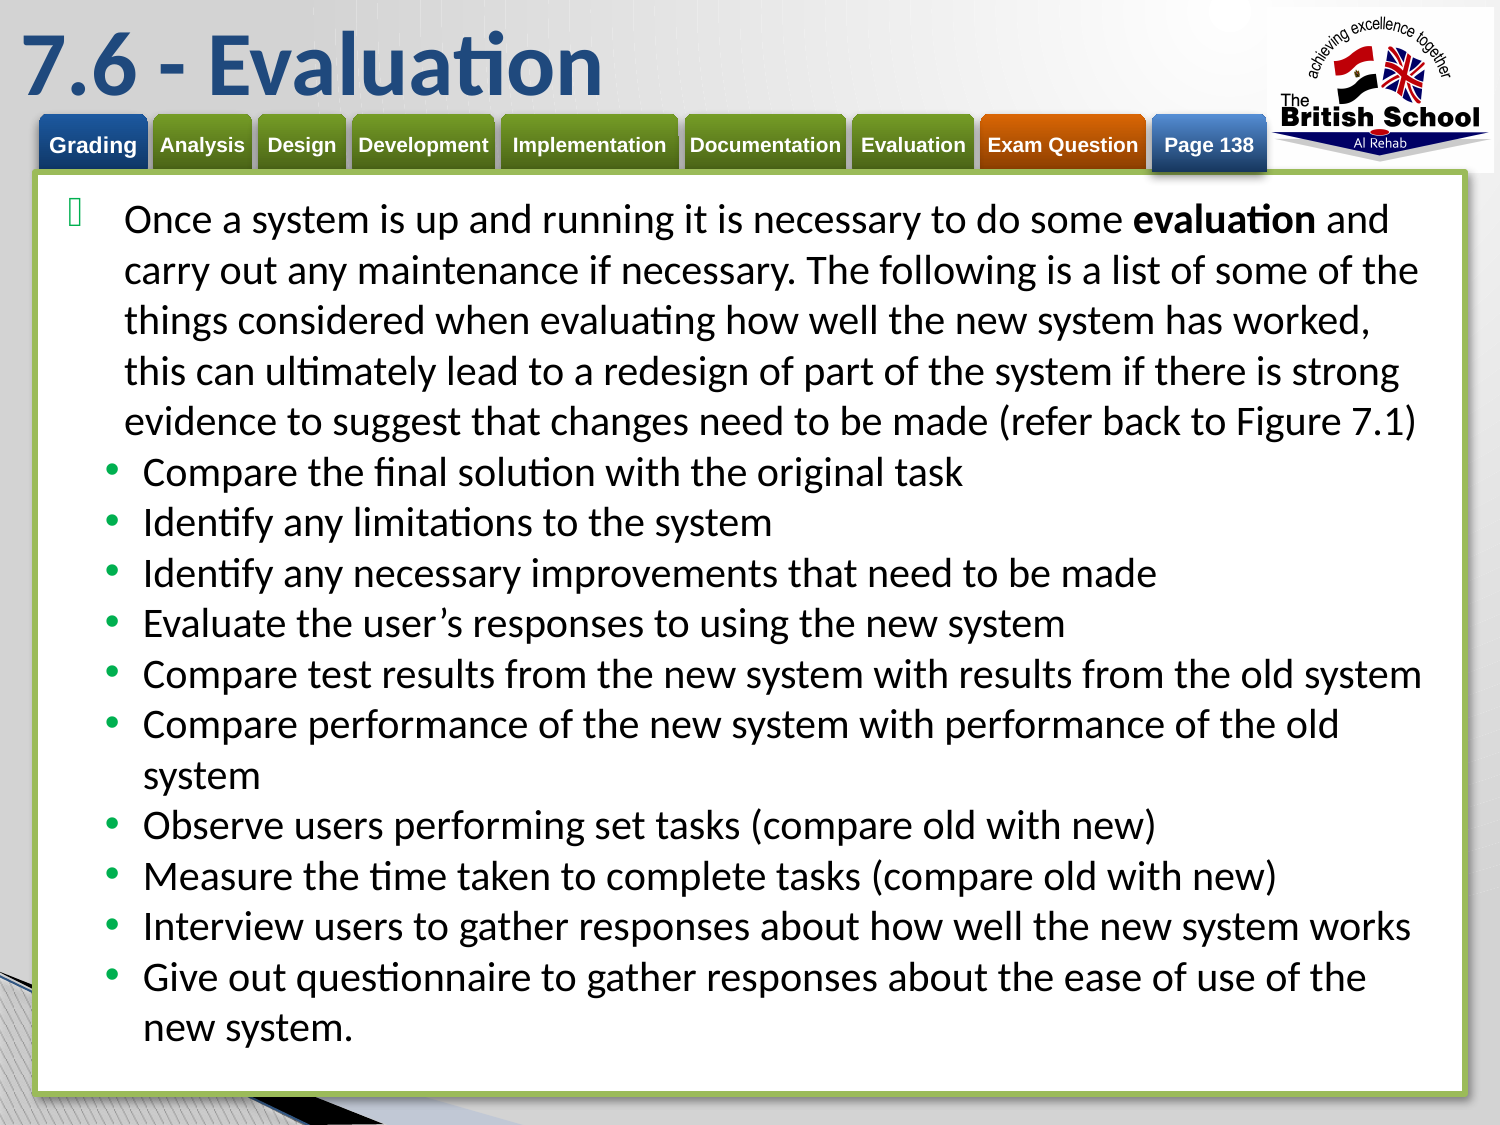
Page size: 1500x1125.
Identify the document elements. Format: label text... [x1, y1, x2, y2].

picture [281, 1114, 303, 1125]
text_box Once a system is up and running it is necessary to do some evaluation and carry out any maintenance if necessary. The following is a list of some of the things considered when evaluating how well the new system has worked, this can ultimately lead to a redesign of part of the system if there is strong evidence to suggest that changes need to be made (refer back to Figure 7.1) Compare the final solution with the original task Identify any limitations to the system Identify any necessary improvements that need to be made Evaluate the user’s responses to using the new system Compare test results from the new system with results from the old system Compare performance of the new system with performance of the old system Observe users performing set tasks (compare old with new) Measure the time taken to complete tasks (compare old with new) Interview users to gather responses about how well the new system works Give out questionnaire to gather responses about the ease of use of the new system. [53, 184, 1447, 1058]
title 7.6 - Evaluation [5, 7, 1256, 110]
text_box Page 138 [1151, 113, 1268, 173]
picture [1267, 7, 1495, 173]
